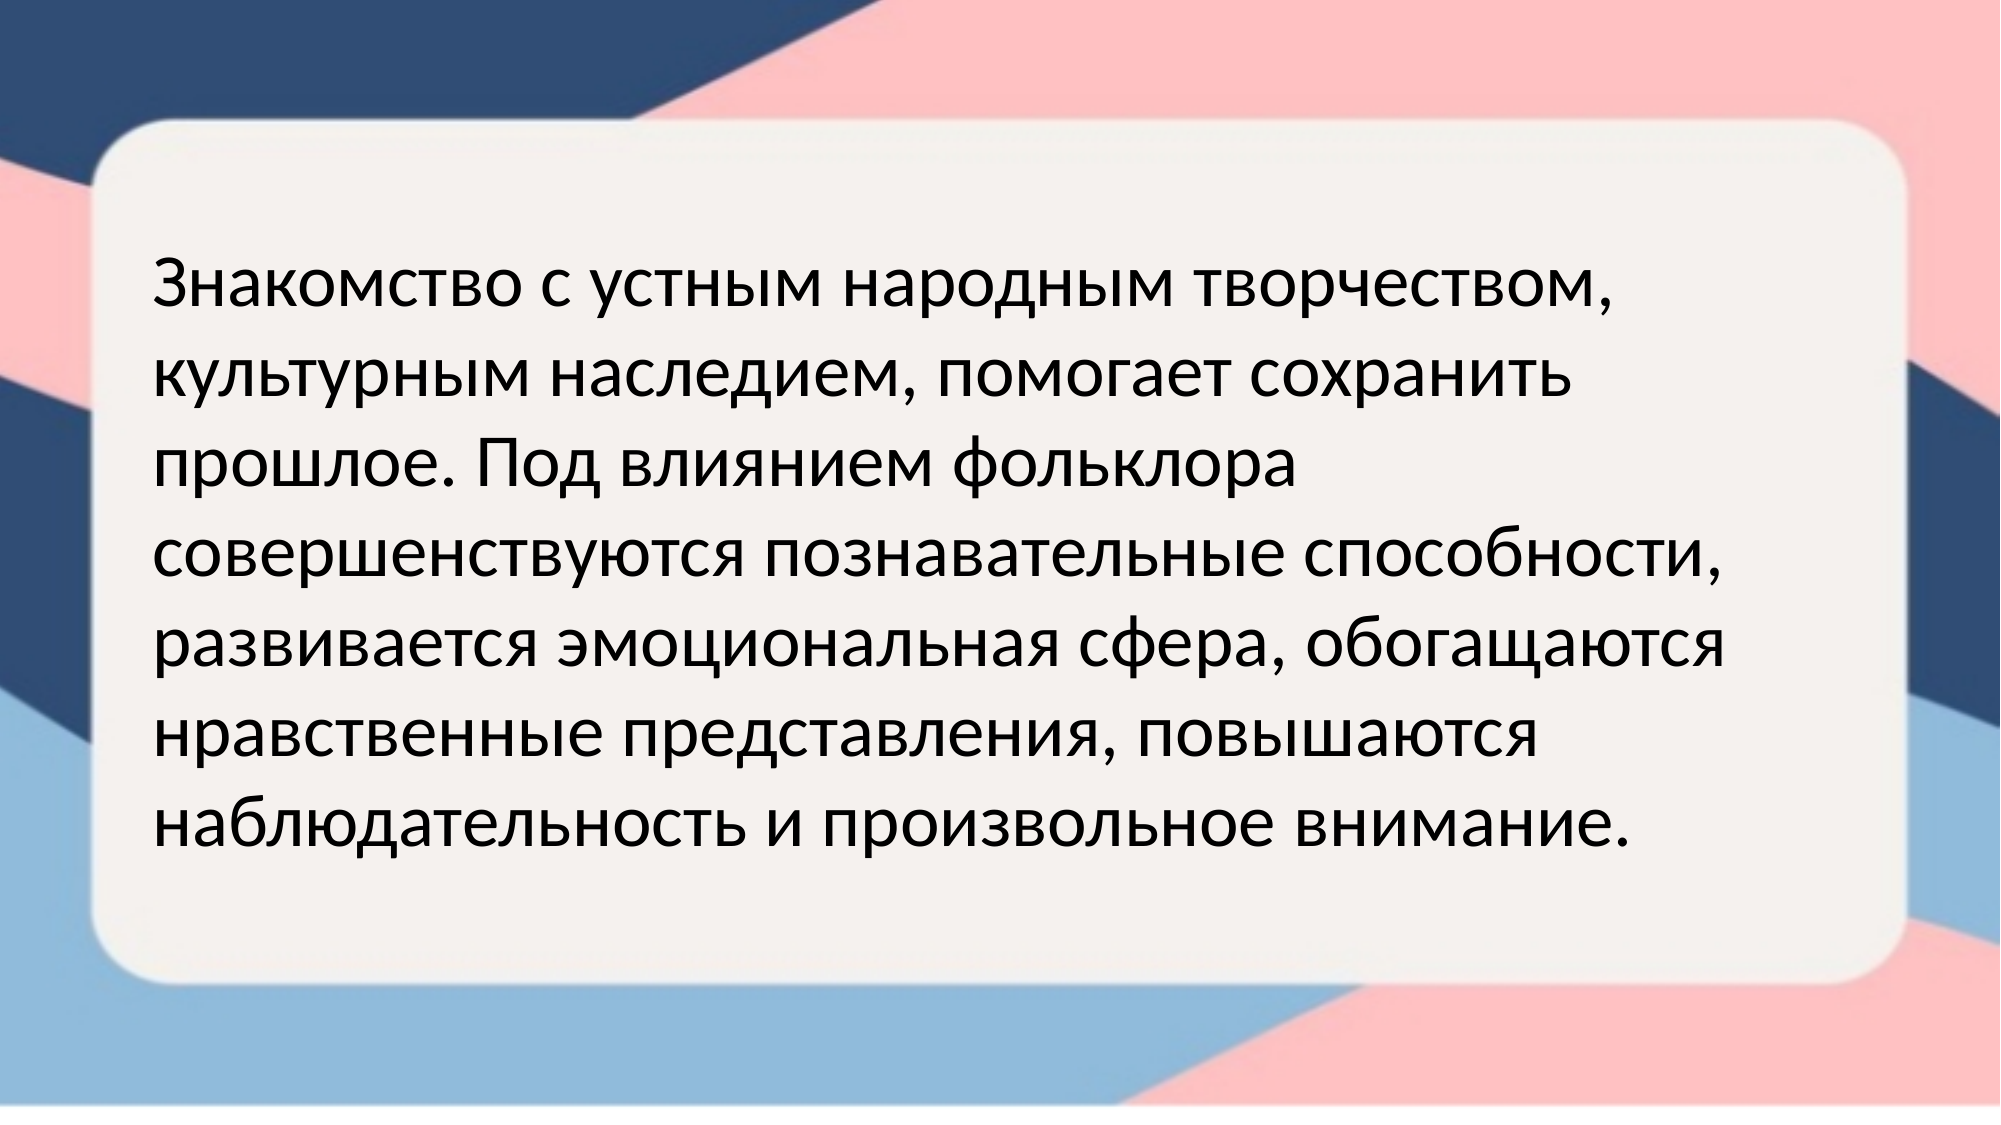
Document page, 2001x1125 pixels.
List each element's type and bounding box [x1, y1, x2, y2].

list [0, 0, 2000, 1125]
